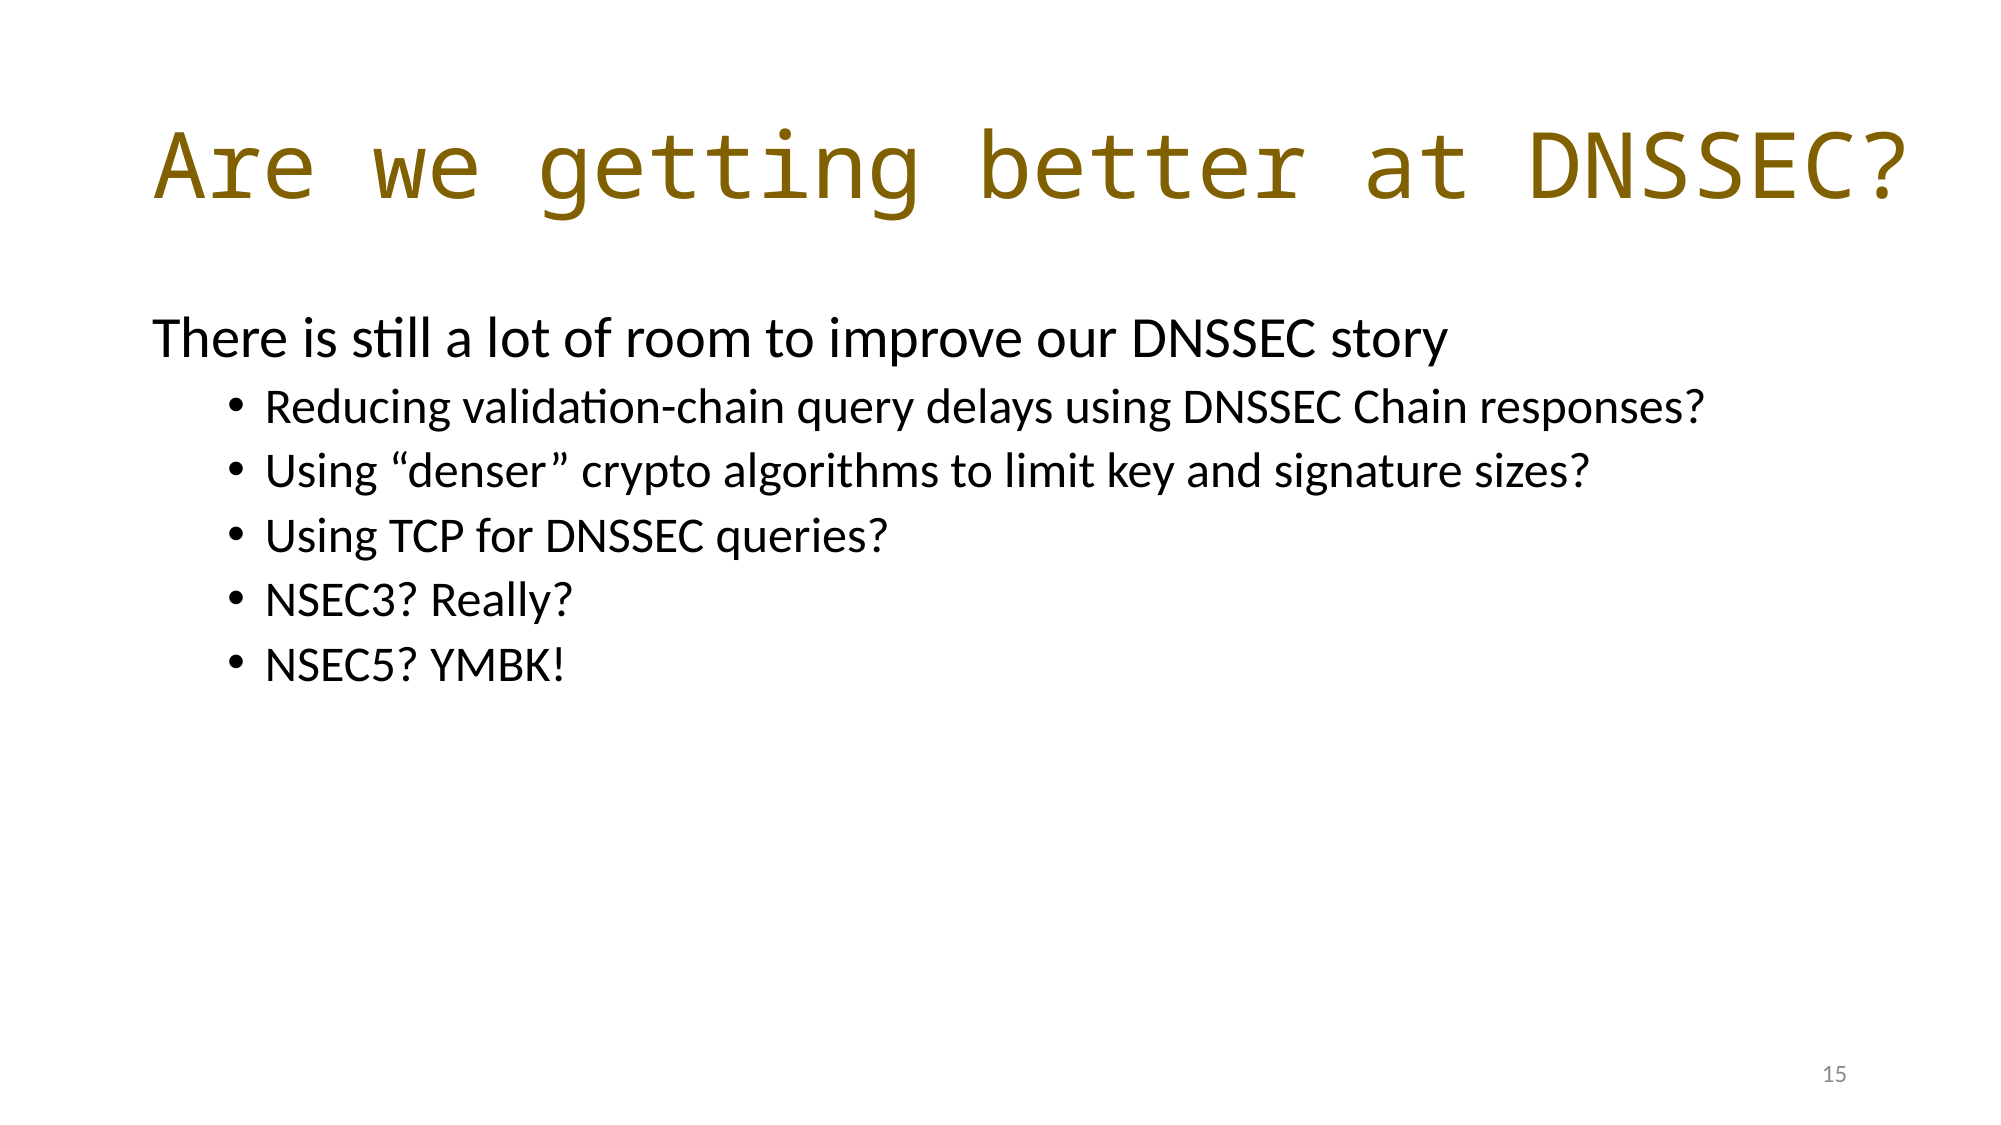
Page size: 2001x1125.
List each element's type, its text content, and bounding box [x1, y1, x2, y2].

title Are we getting better at DNSSEC? [137, 59, 2000, 278]
list There is still a lot of room to improve our DNSSEC story Reducing validation-chain query delays using DNSSEC Chain responses? Using “denser” crypto algorithms to limit key and signature sizes? Using TCP for DNSSEC queries? NSEC3? Really? NSEC5? YMBK! [137, 299, 1863, 1014]
slide_number 15 [1412, 1042, 1863, 1103]
